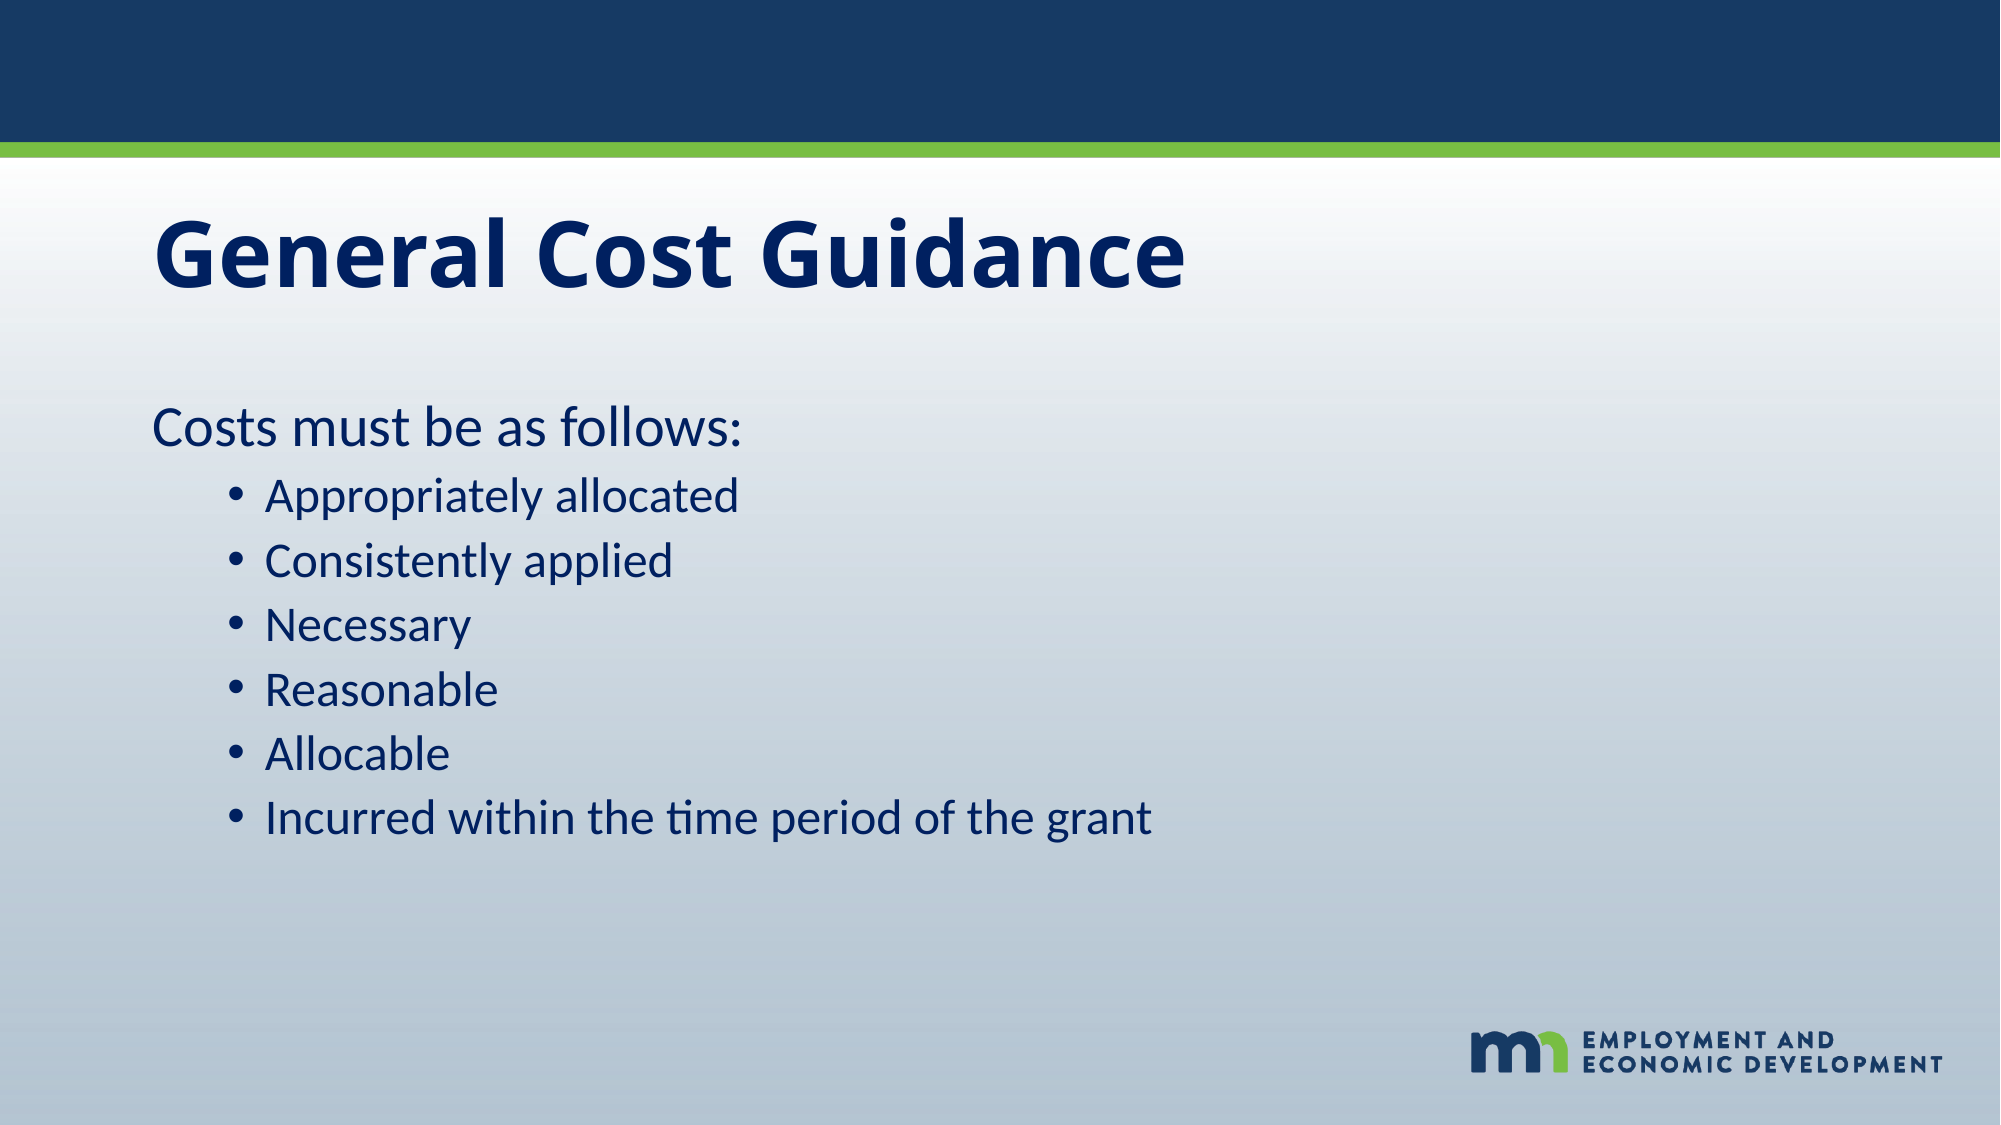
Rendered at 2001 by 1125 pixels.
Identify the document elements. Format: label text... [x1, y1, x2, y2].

title General Cost Guidance [137, 149, 1863, 367]
picture [0, 0, 2000, 1125]
list Costs must be as follows: Appropriately allocated Consistently applied Necessary Reasonable Allocable Incurred within the time period of the grant [137, 388, 1863, 1103]
